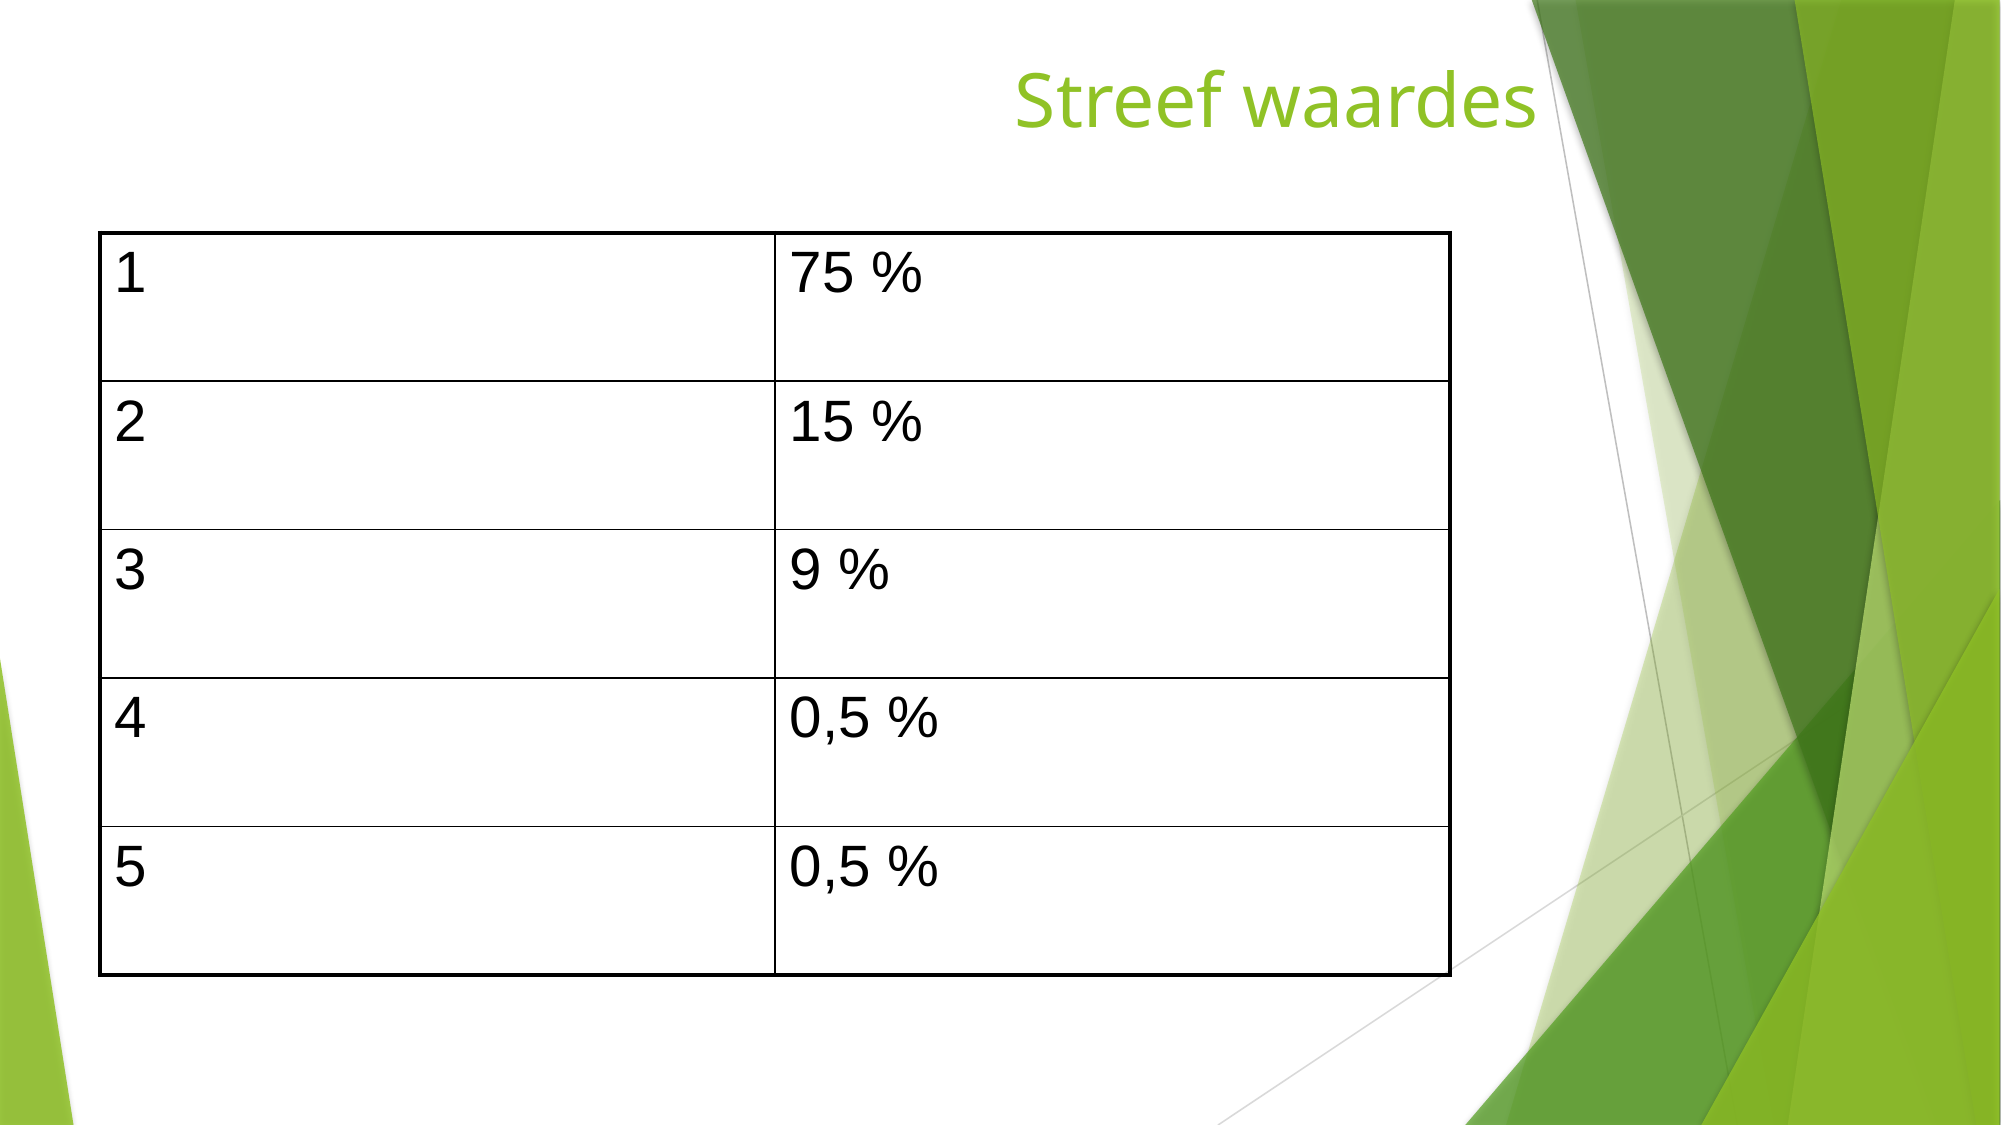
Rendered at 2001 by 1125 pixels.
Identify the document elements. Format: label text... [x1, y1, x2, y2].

table_header 75 % [776, 235, 1448, 380]
table_cell 9 % [776, 530, 1448, 677]
table_cell 0,5 % [776, 827, 1448, 973]
table_header 1 [102, 235, 774, 380]
table_cell 15 % [776, 382, 1448, 529]
title Streef waardes [99, 45, 1900, 233]
table_cell 5 [102, 827, 774, 973]
table_cell 0,5 % [776, 679, 1448, 826]
table_cell 4 [102, 679, 774, 826]
table_cell 3 [102, 530, 774, 677]
table_cell 2 [102, 382, 774, 529]
